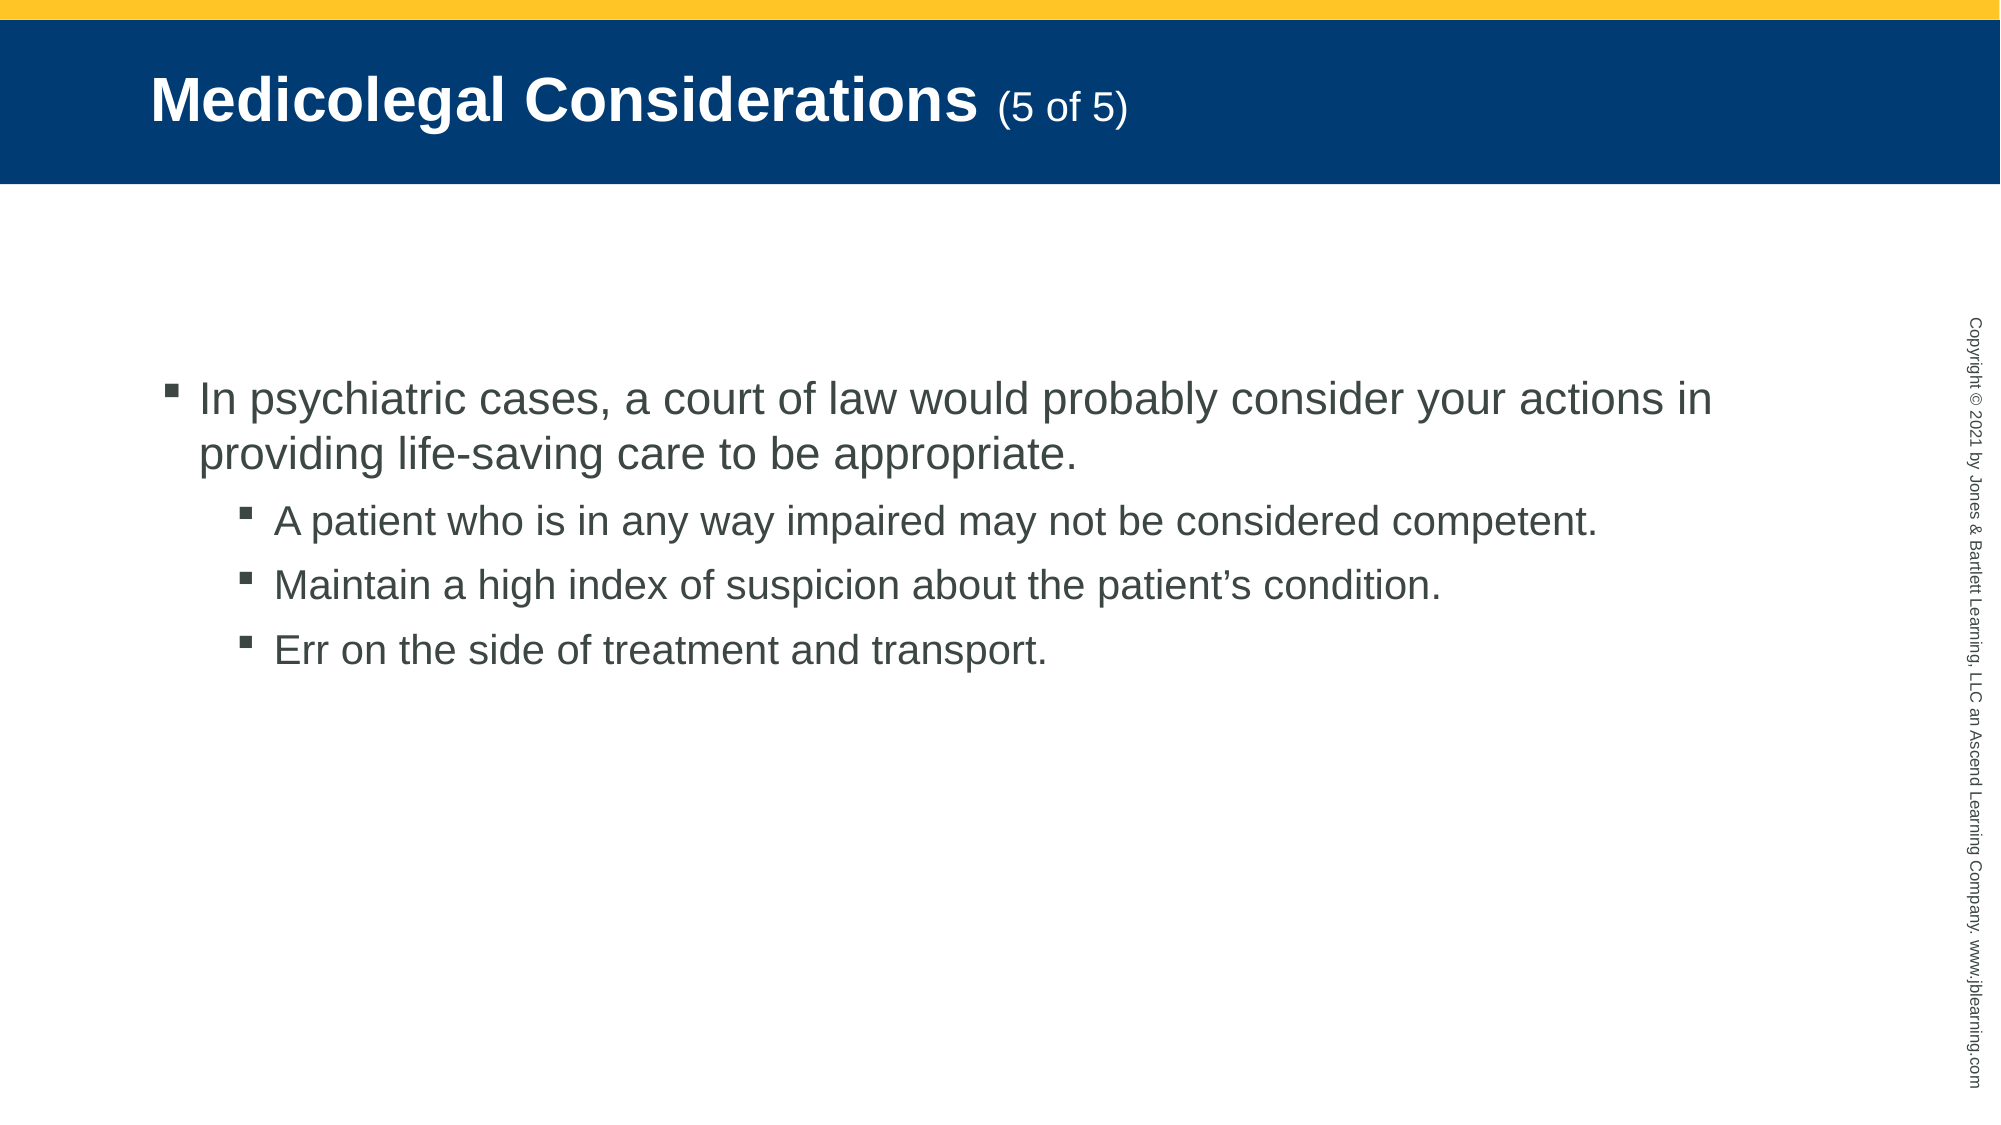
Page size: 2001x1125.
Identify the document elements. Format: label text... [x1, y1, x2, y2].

list In psychiatric cases, a court of law would probably consider your actions in providing life-saving care to be appropriate. A patient who is in any way impaired may not be considered competent. Maintain a high index of suspicion about the patient’s condition. Err on the side of treatment and transport. [146, 361, 1859, 1016]
title Medicolegal Considerations (5 of 5) [0, 19, 2000, 185]
